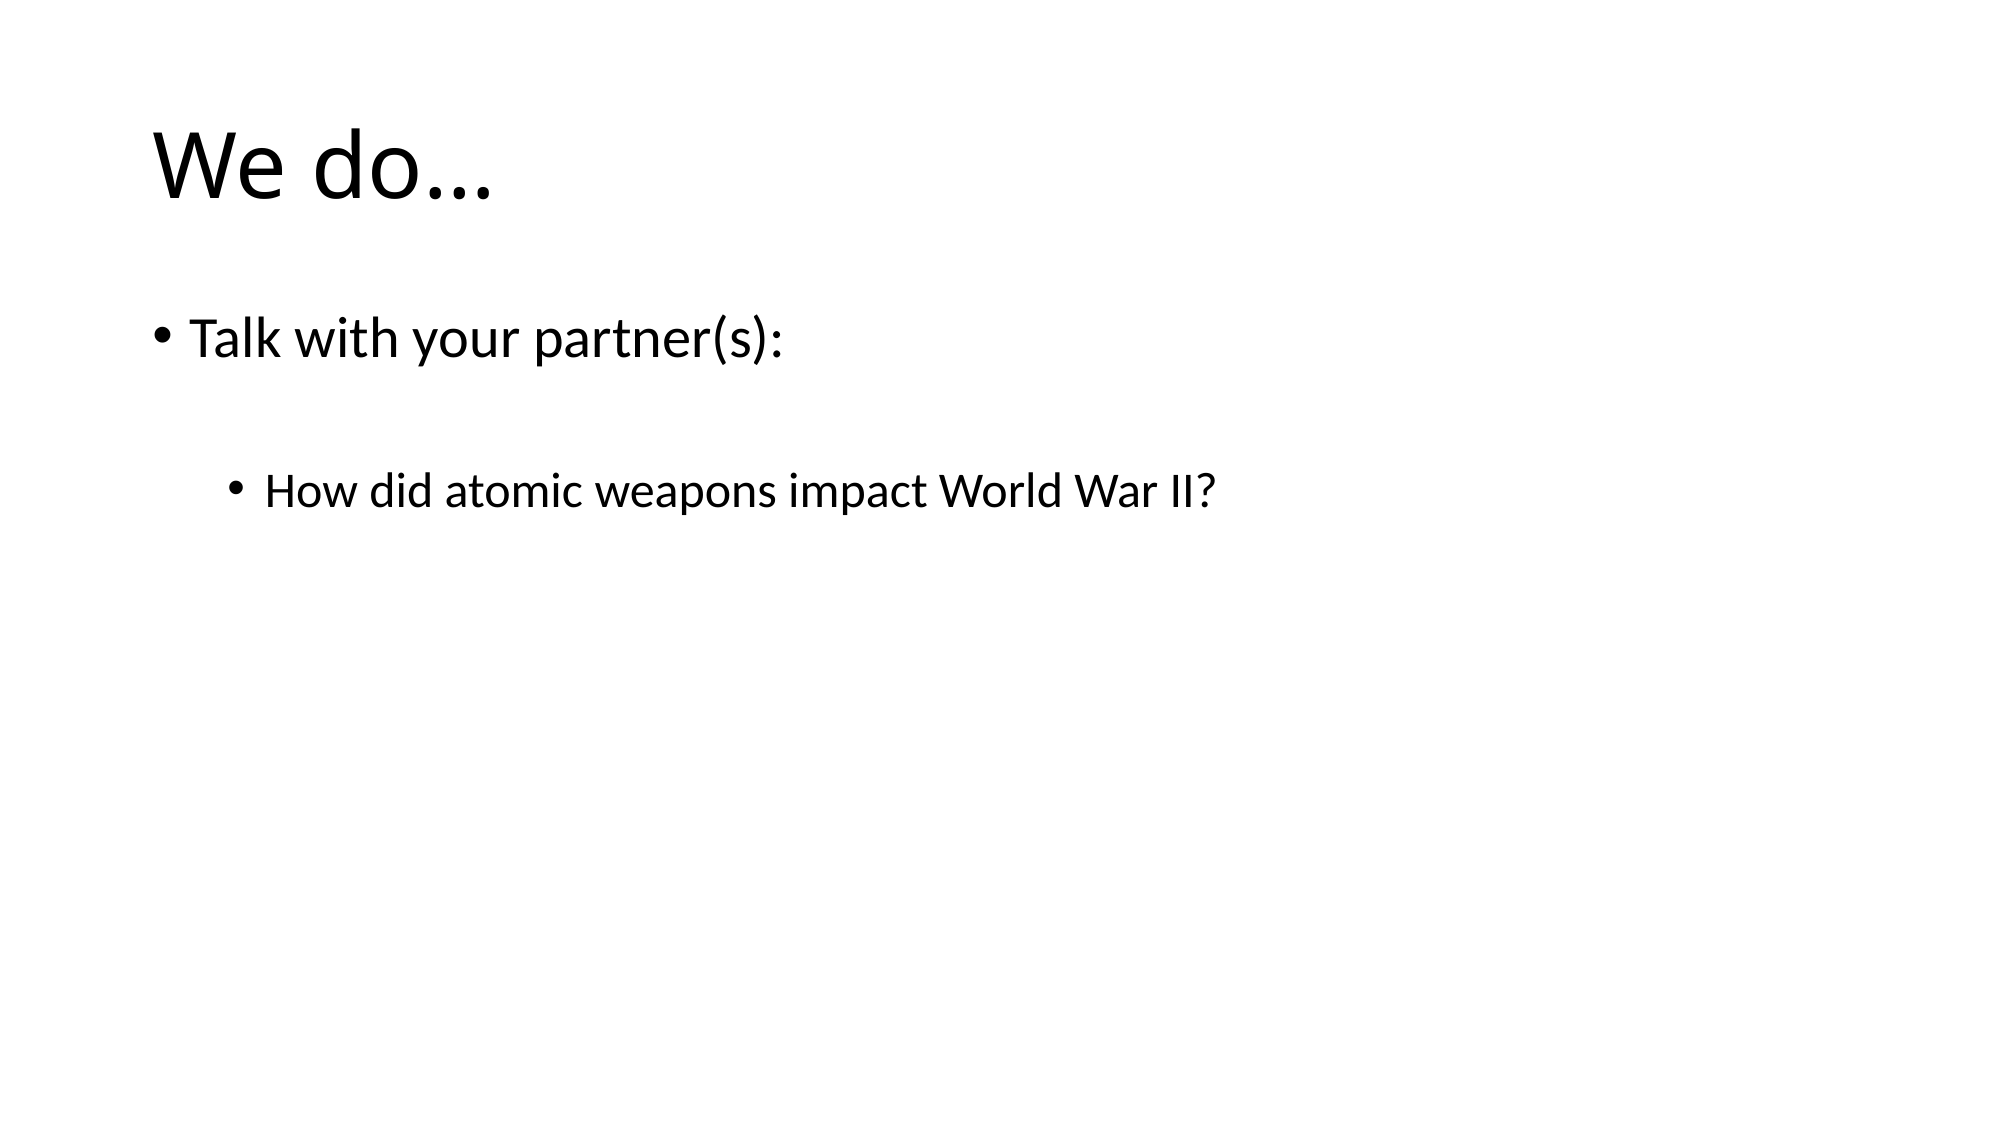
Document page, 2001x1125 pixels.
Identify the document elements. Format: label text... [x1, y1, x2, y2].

list Talk with your partner(s): How did atomic weapons impact World War II? [137, 299, 1863, 1014]
title We do… [137, 59, 1863, 278]
